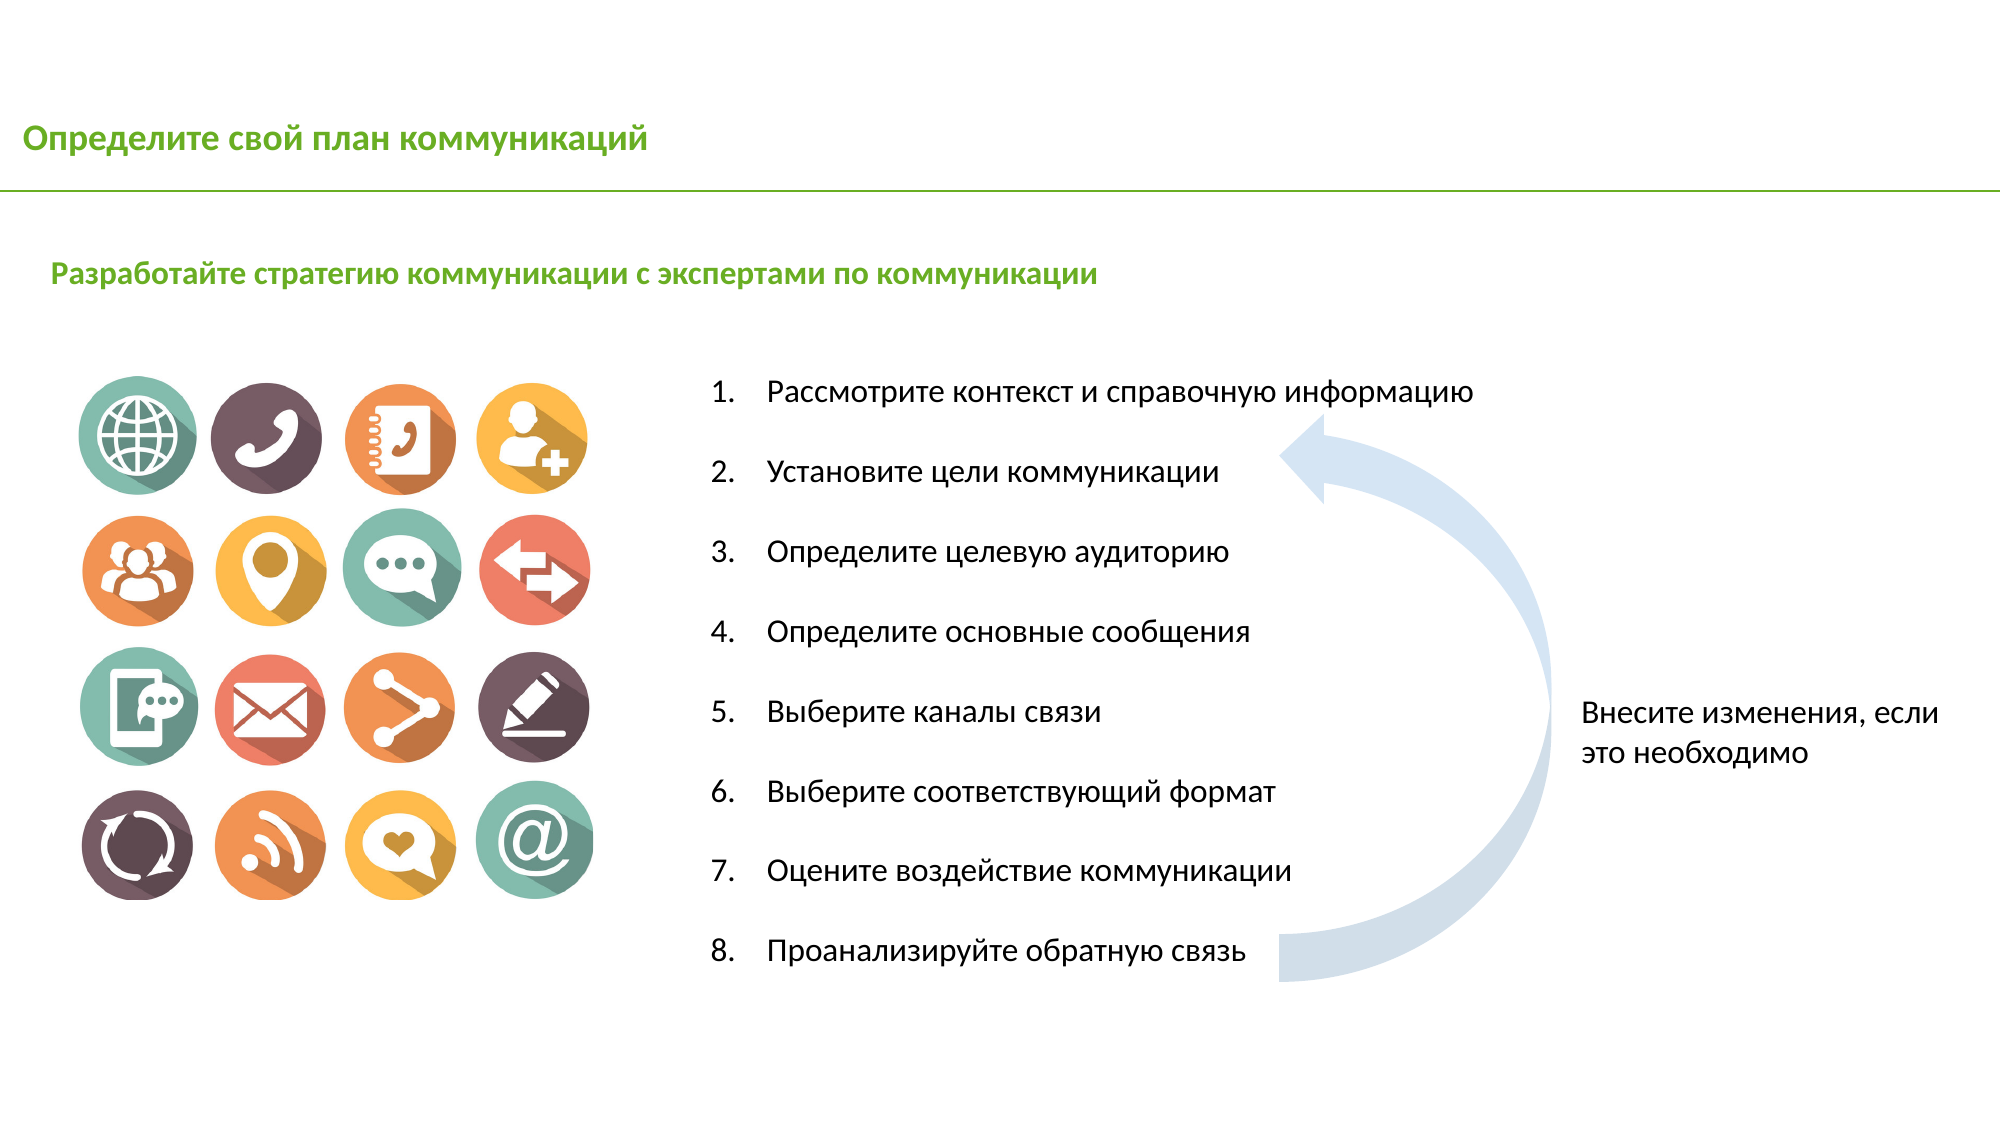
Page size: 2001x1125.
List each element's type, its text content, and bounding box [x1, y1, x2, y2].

text_box Рассмотрите контекст и справочную информацию Установите цели коммуникации Определите целевую аудиторию Определите основные сообщения Выберите каналы связи Выберите соответствующий формат Оцените воздействие коммуникации Проанализируйте обратную связь [695, 322, 1863, 1036]
text_box Разработайте стратегию коммуникации с экспертами по коммуникации [36, 243, 1115, 299]
text_box [1279, 413, 1552, 982]
text_box Внесите изменения, если это необходимо [1566, 683, 1966, 778]
text_box Определите свой план коммуникаций [8, 105, 664, 166]
picture [78, 376, 594, 900]
